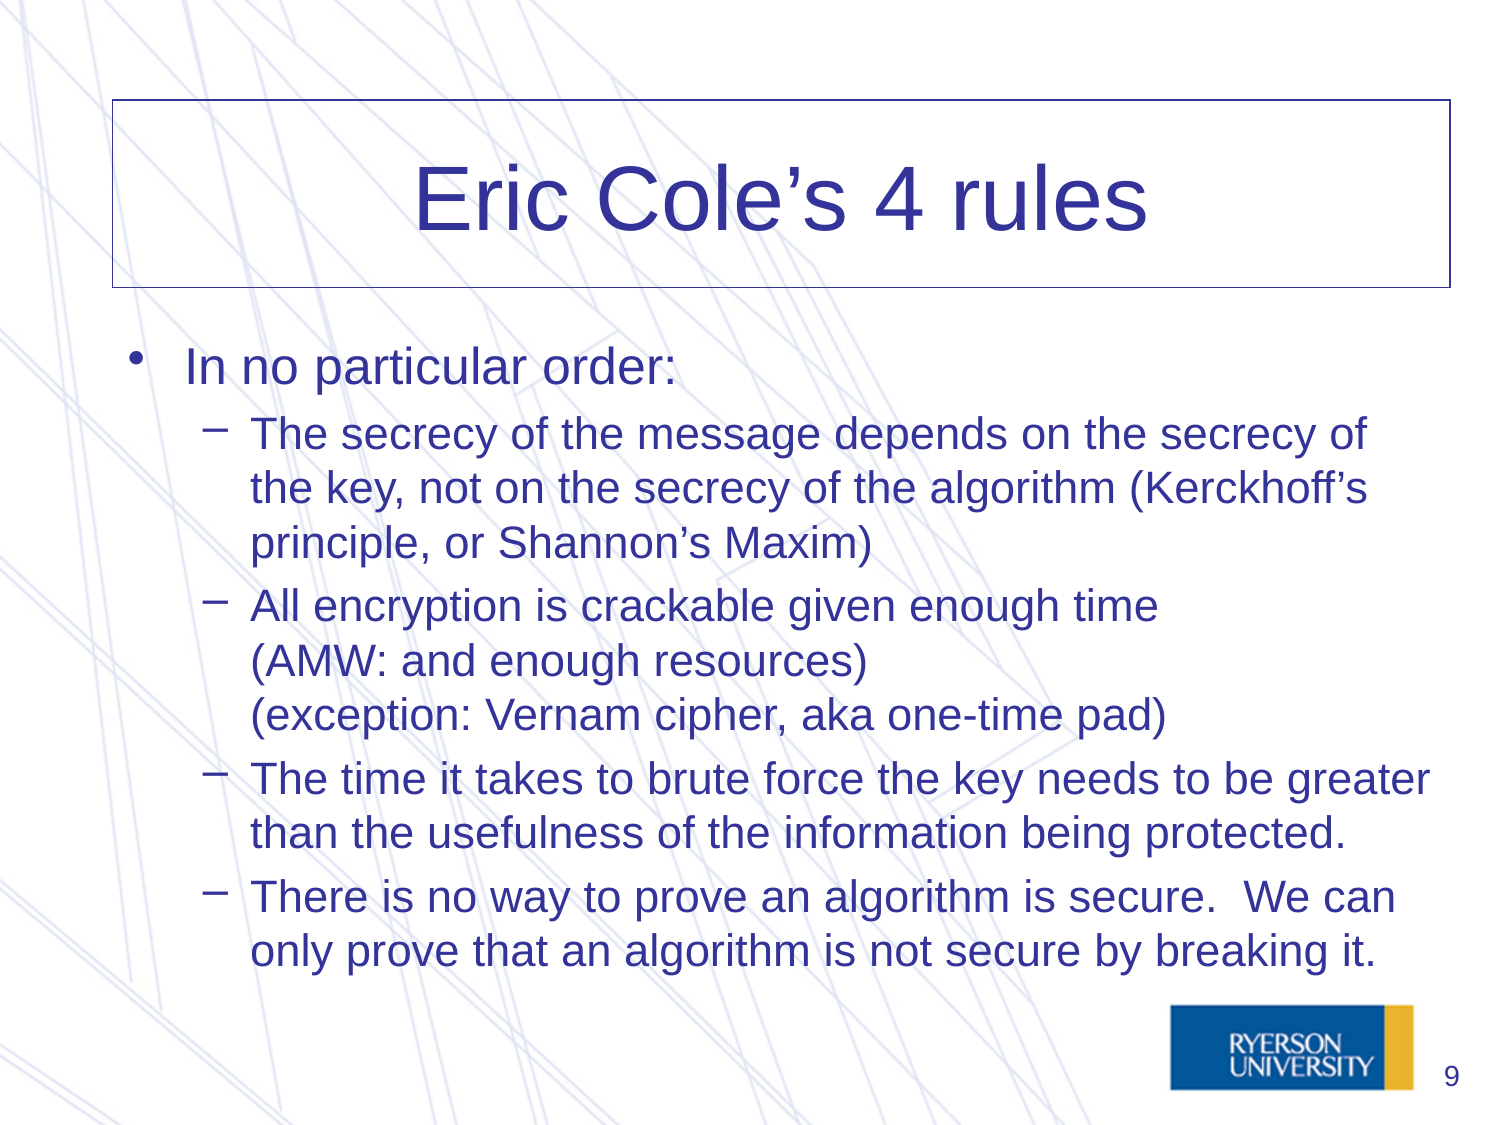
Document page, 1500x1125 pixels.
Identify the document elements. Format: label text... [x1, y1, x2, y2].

picture [0, 0, 1500, 1125]
slide_number 9 [1399, 1049, 1476, 1113]
list In no particular order: The secrecy of the message depends on the secrecy of the key, not on the secrecy of the algorithm (Kerckhoff’s principle, or Shannon’s Maxim)‏ All encryption is crackable given enough time (AMW: and enough resources) (exception: Vernam cipher, aka one-time pad)‏ The time it takes to brute force the key needs to be greater than the usefulness of the information being protected. There is no way to prove an algorithm is secure. We can only prove that an algorithm is not secure by breaking it. [112, 324, 1451, 1001]
title Eric Cole’s 4 rules [112, 99, 1451, 288]
